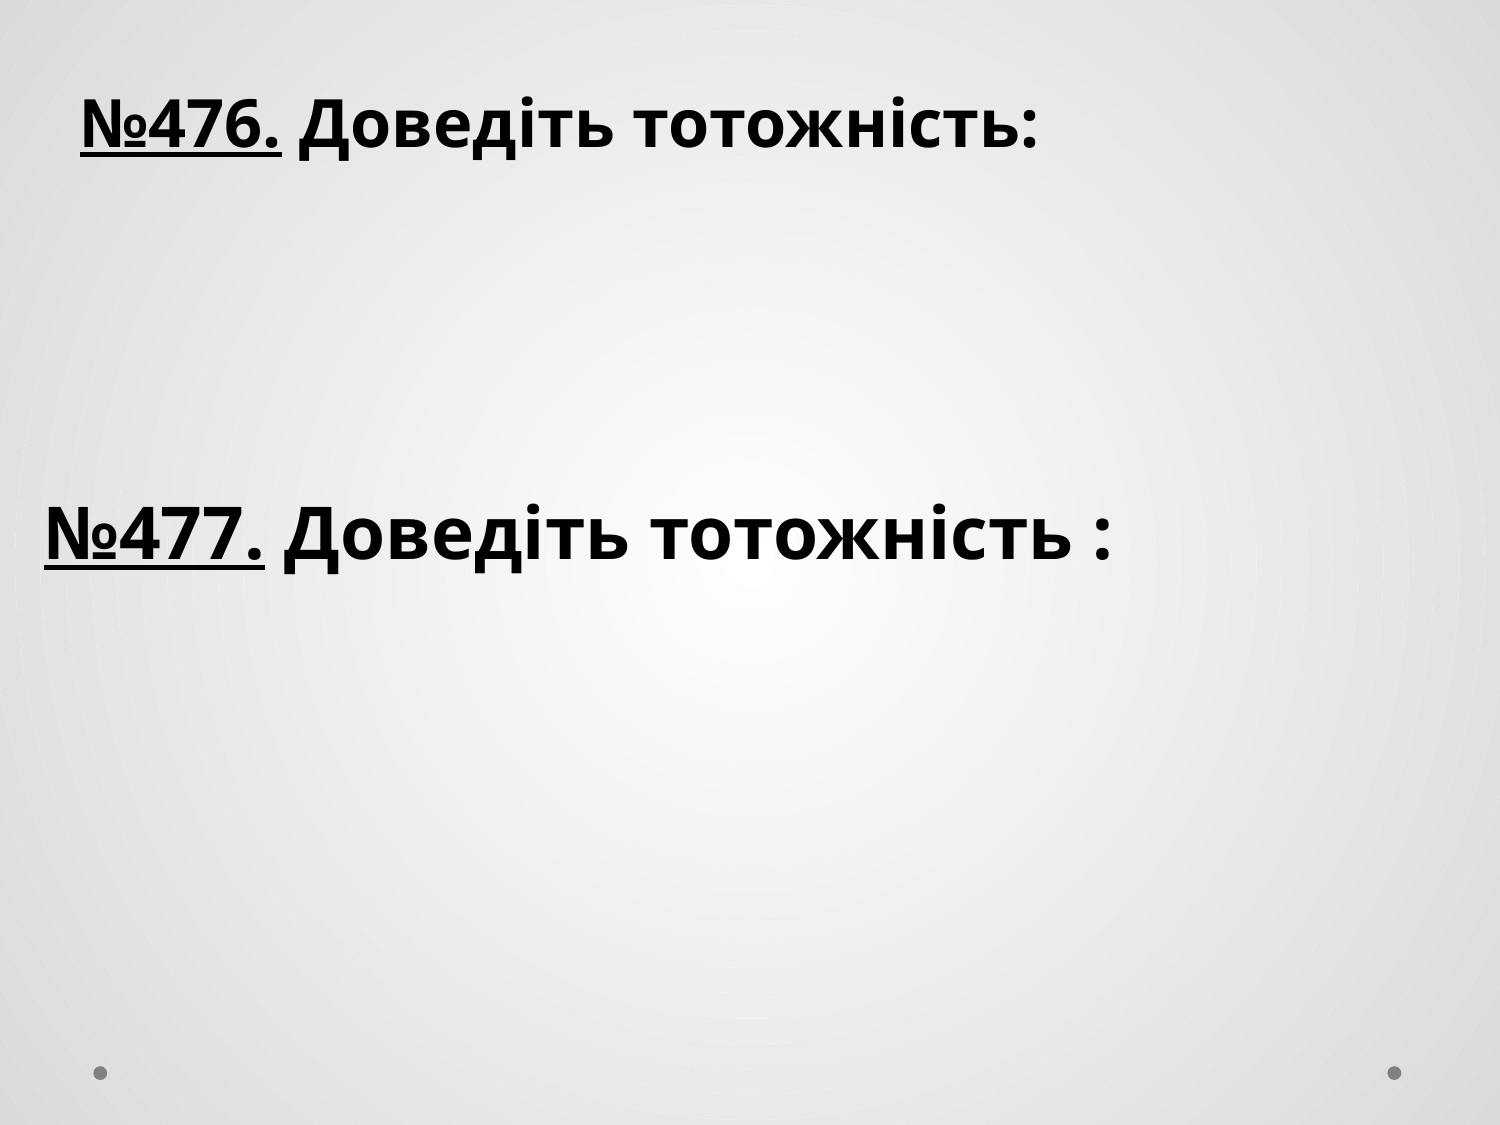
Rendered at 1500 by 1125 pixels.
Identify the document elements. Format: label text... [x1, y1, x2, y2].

title №476. Доведіть тотожність: [64, 66, 1415, 168]
